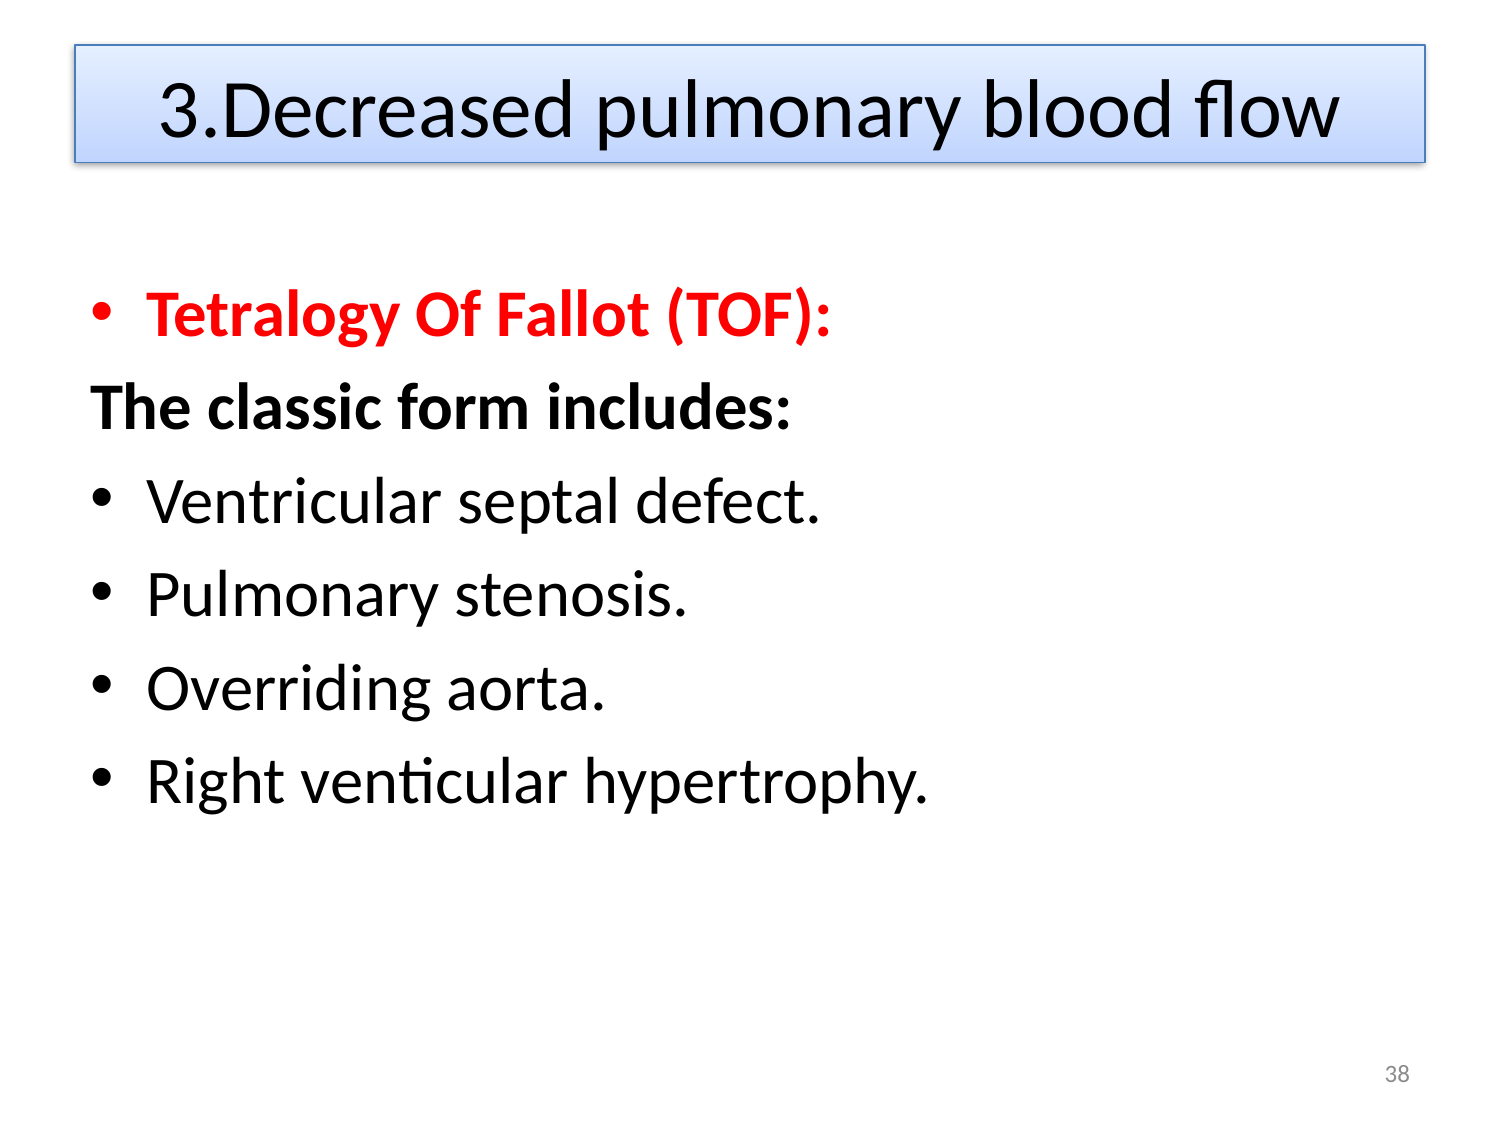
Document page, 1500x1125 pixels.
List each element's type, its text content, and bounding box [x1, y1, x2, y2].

slide_number 38 [1074, 1042, 1425, 1103]
list Tetralogy Of Fallot (TOF): The classic form includes: Ventricular septal defect. Pulmonary stenosis. Overriding aorta. Right venticular hypertrophy. [75, 262, 1425, 1005]
title 3.Decreased pulmonary blood flow [74, 44, 1426, 163]
